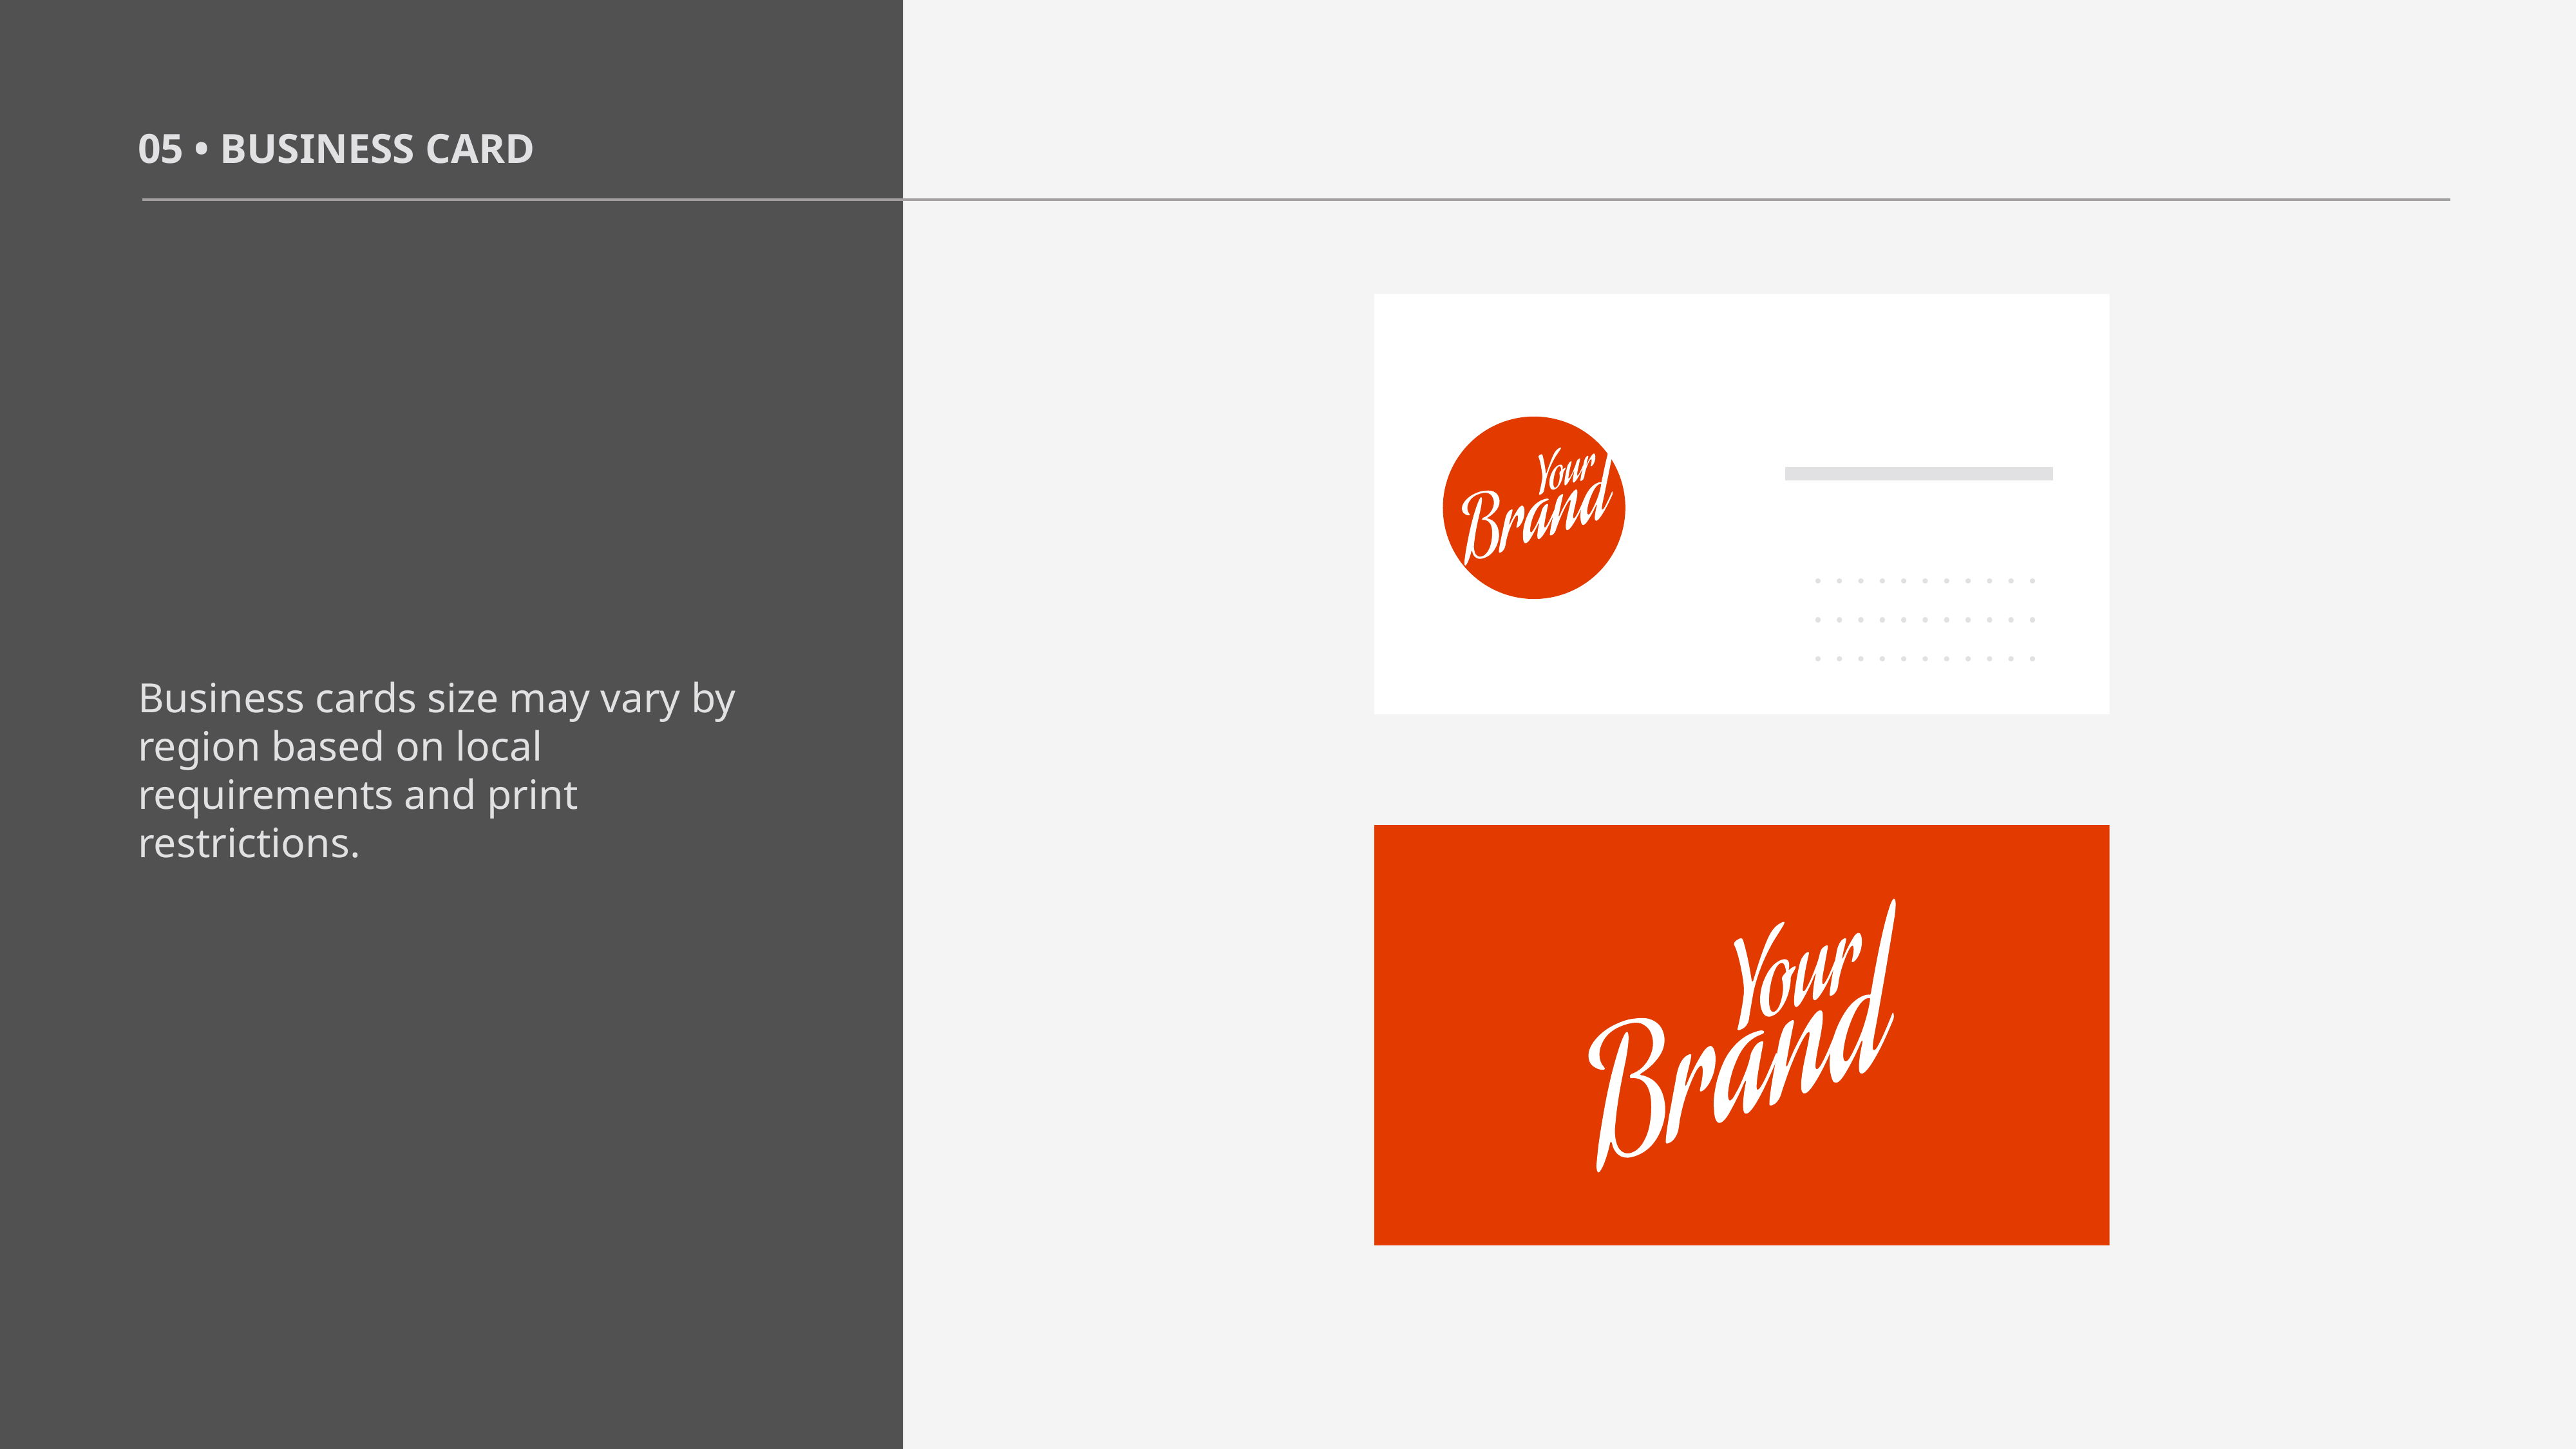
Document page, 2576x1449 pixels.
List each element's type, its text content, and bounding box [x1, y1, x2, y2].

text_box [1588, 898, 1896, 1173]
text_box [1549, 464, 1566, 490]
text_box [1374, 825, 2110, 1245]
text_box [1443, 416, 1625, 600]
text_box [1522, 498, 1553, 544]
text_box [1374, 294, 2110, 714]
text_box Business cards size may vary by region based on local requirements and print restrictions. [138, 564, 768, 974]
text_box [1549, 489, 1582, 536]
text_box [1564, 458, 1582, 486]
text_box 05 • BUSINESS CARD [138, 118, 873, 175]
text_box [1462, 490, 1500, 566]
text_box [1580, 453, 1596, 481]
text_box [1538, 448, 1562, 495]
text_box [1499, 506, 1525, 553]
text_box [1580, 435, 1615, 526]
